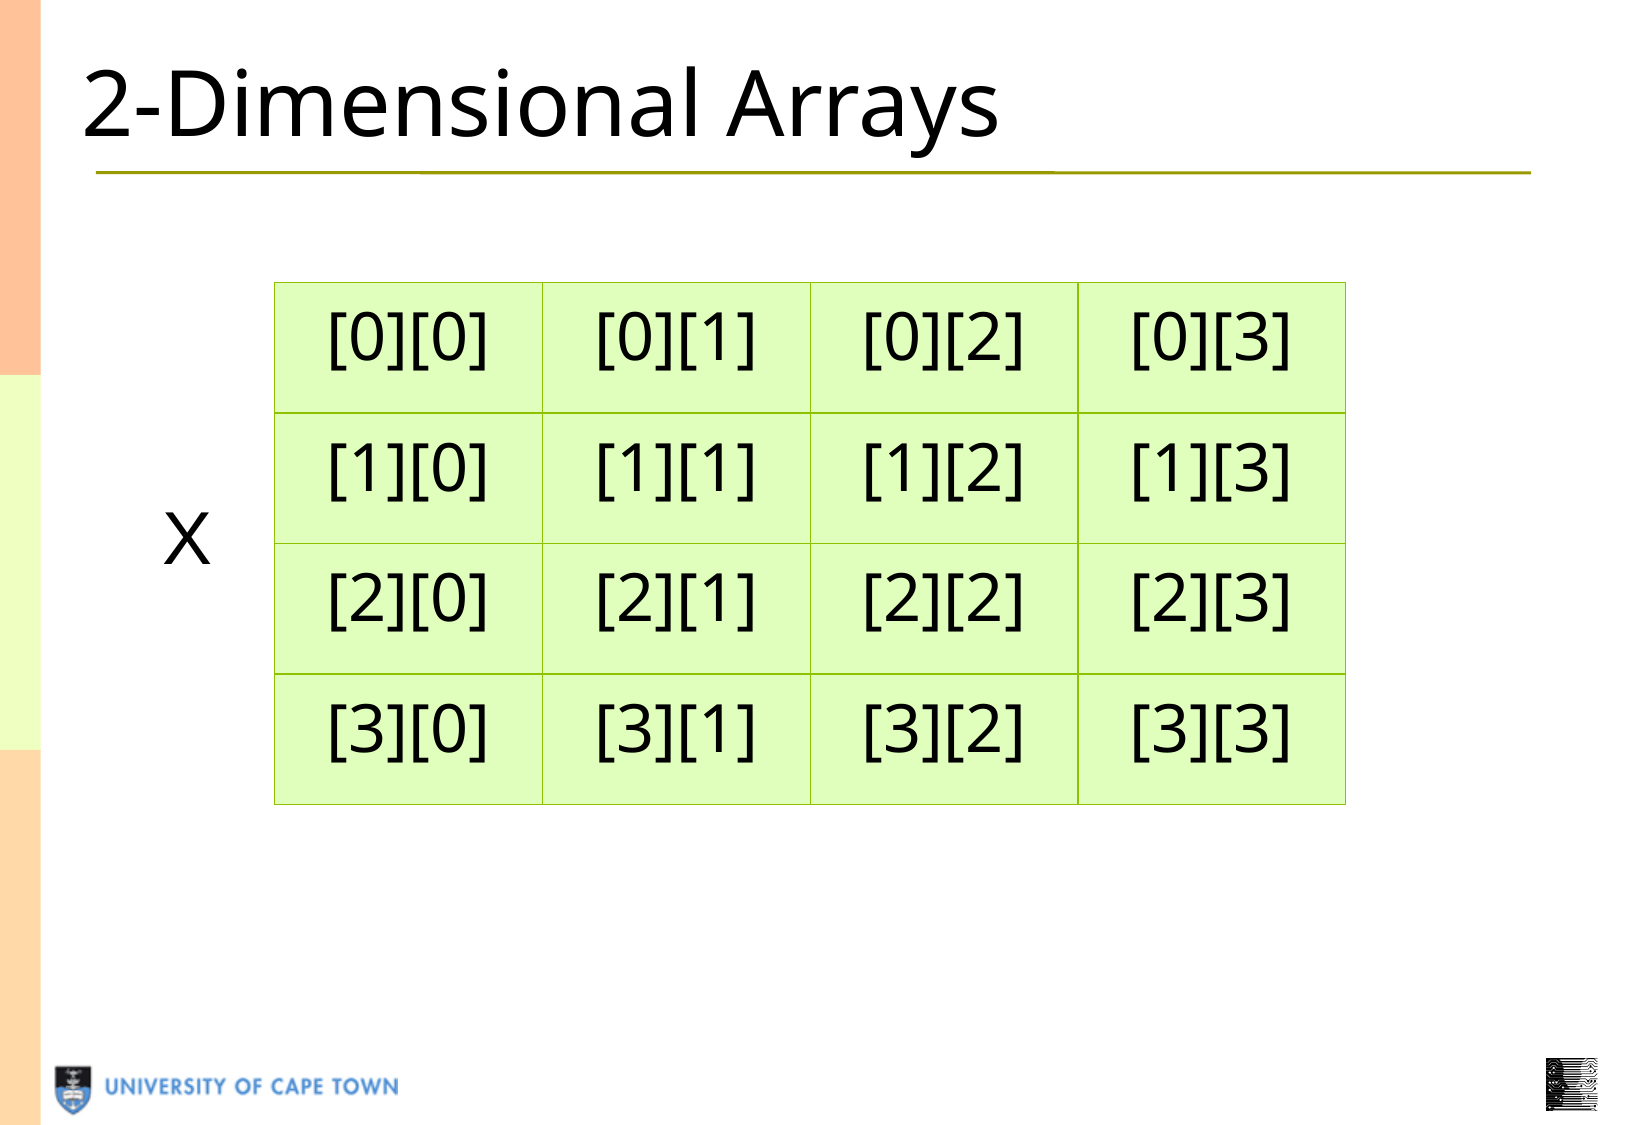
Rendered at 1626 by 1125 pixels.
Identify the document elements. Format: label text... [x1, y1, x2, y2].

table_cell [2][0] [275, 544, 542, 673]
table_cell [3][1] [543, 675, 810, 804]
table_header [0][2] [811, 283, 1077, 412]
table_header [0][0] [275, 283, 542, 412]
table_cell [2][1] [543, 544, 810, 673]
table_cell [1][2] [811, 414, 1077, 543]
title 2-Dimensional Arrays [81, 36, 1543, 165]
picture [1546, 1058, 1598, 1111]
table_header [0][3] [1079, 283, 1345, 412]
table_cell [1][1] [543, 414, 810, 543]
table_cell [3][2] [811, 675, 1077, 804]
text_box X [147, 502, 228, 586]
table_cell [1][0] [275, 414, 542, 543]
picture [44, 1048, 398, 1125]
table_header [0][1] [543, 283, 810, 412]
table_cell [2][2] [811, 544, 1077, 673]
table_cell [2][3] [1079, 544, 1345, 673]
table_cell [3][0] [275, 675, 542, 804]
table_cell [3][3] [1079, 675, 1345, 804]
table_cell [1][3] [1079, 414, 1345, 543]
